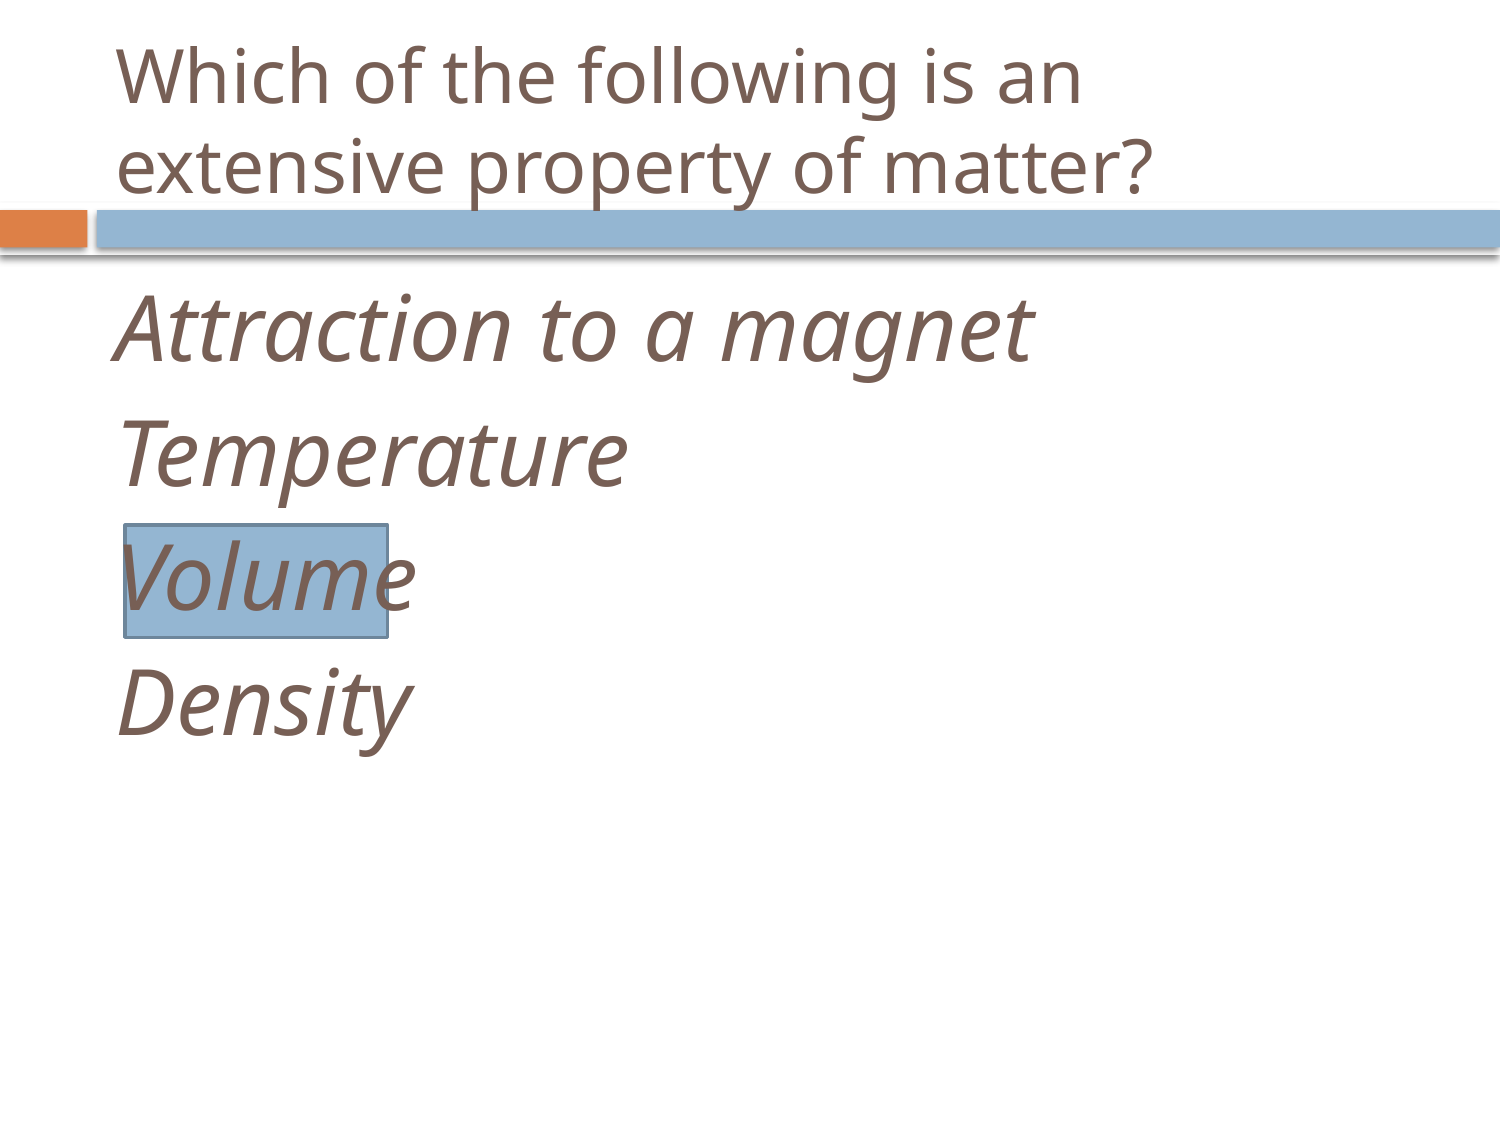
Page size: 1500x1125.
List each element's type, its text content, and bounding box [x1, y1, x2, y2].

list Attraction to a magnet Temperature Volume Density [100, 262, 1438, 1000]
title Which of the following is an extensive property of matter? [100, 37, 1438, 200]
